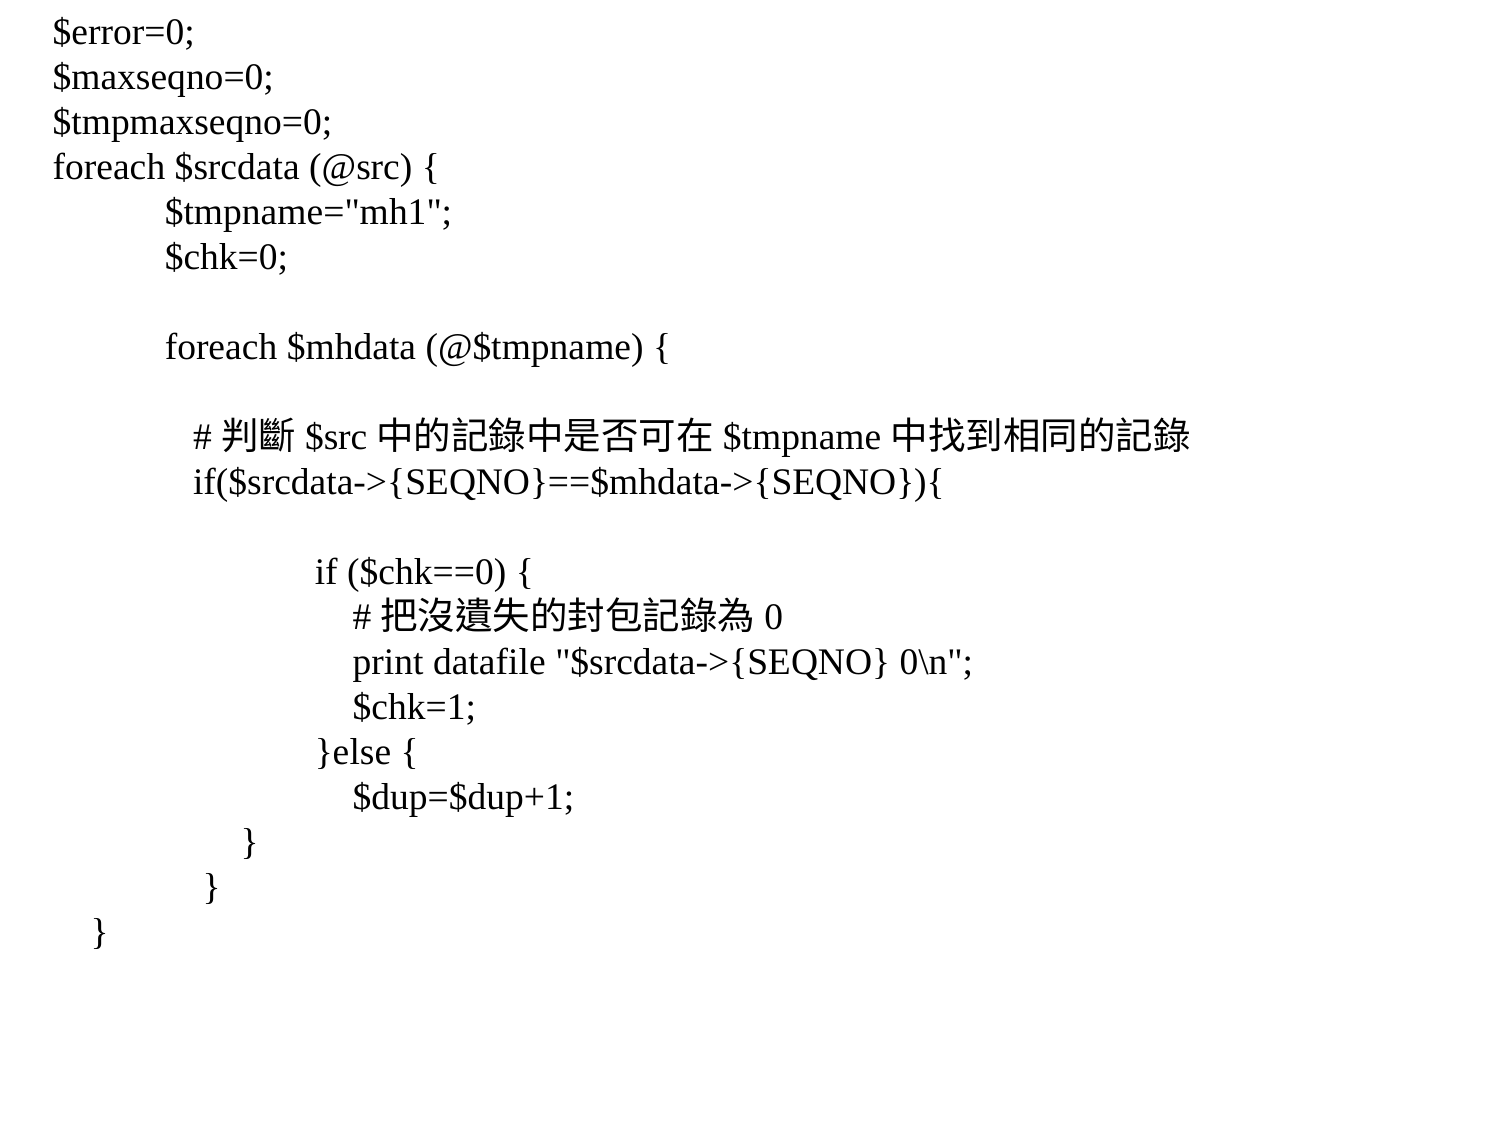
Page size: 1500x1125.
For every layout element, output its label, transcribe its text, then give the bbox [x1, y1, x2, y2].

text_box $error=0; $maxseqno=0; $tmpmaxseqno=0; foreach $srcdata (@src) { $tmpname="mh1"; $chk=0; foreach $mhdata (@$tmpname) { #判斷$src中的記錄中是否可在$tmpname中找到相同的記錄 if($srcdata->{SEQNO}==$mhdata->{SEQNO}){ if ($chk==0) { #把沒遺失的封包記錄為0 print datafile "$srcdata->{SEQNO} 0\n"; $chk=1; }else { $dup=$dup+1; } } } [0, 0, 1500, 1005]
